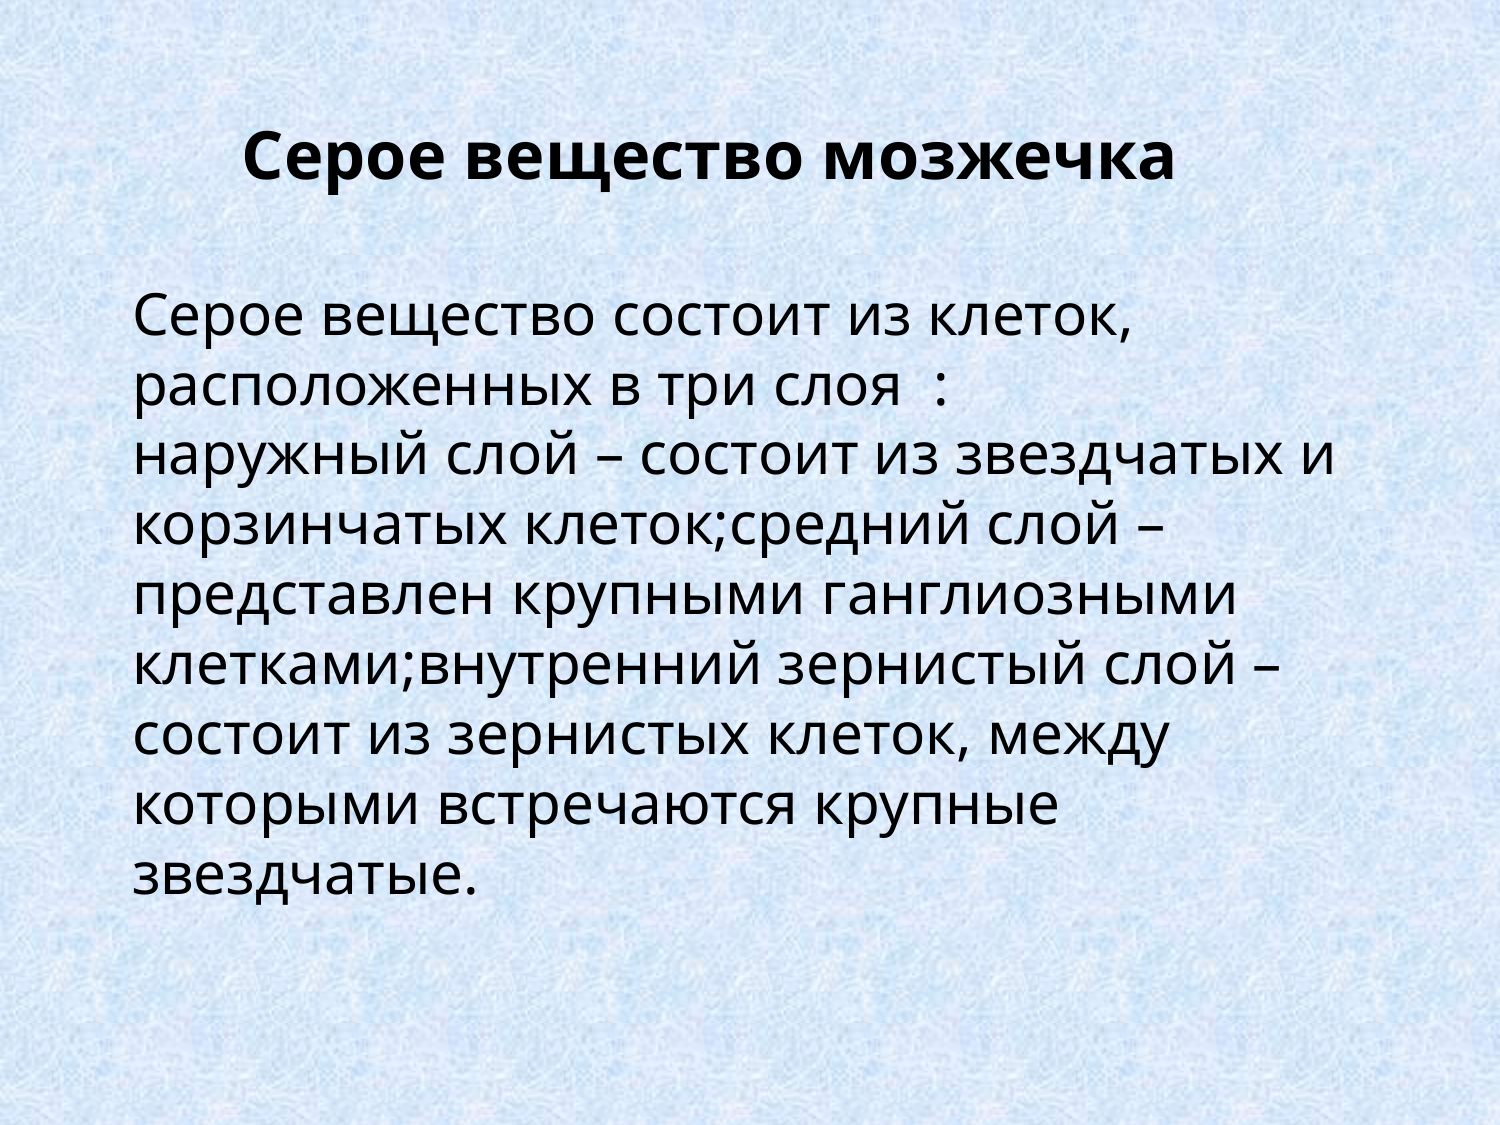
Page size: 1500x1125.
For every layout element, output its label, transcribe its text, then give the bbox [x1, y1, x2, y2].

picture [0, 0, 1500, 1125]
list Серое вещество состоит из клеток, расположенных в три слоя : наружный слой – состоит из звездчатых и корзинчатых клеток;средний слой – представлен крупными ганглиозными клетками;внутренний зернистый слой – состоит из зернистых клеток, между которыми встречаются крупные звездчатые. [117, 269, 1418, 1012]
title Серое вещество мозжечка [35, 82, 1386, 225]
